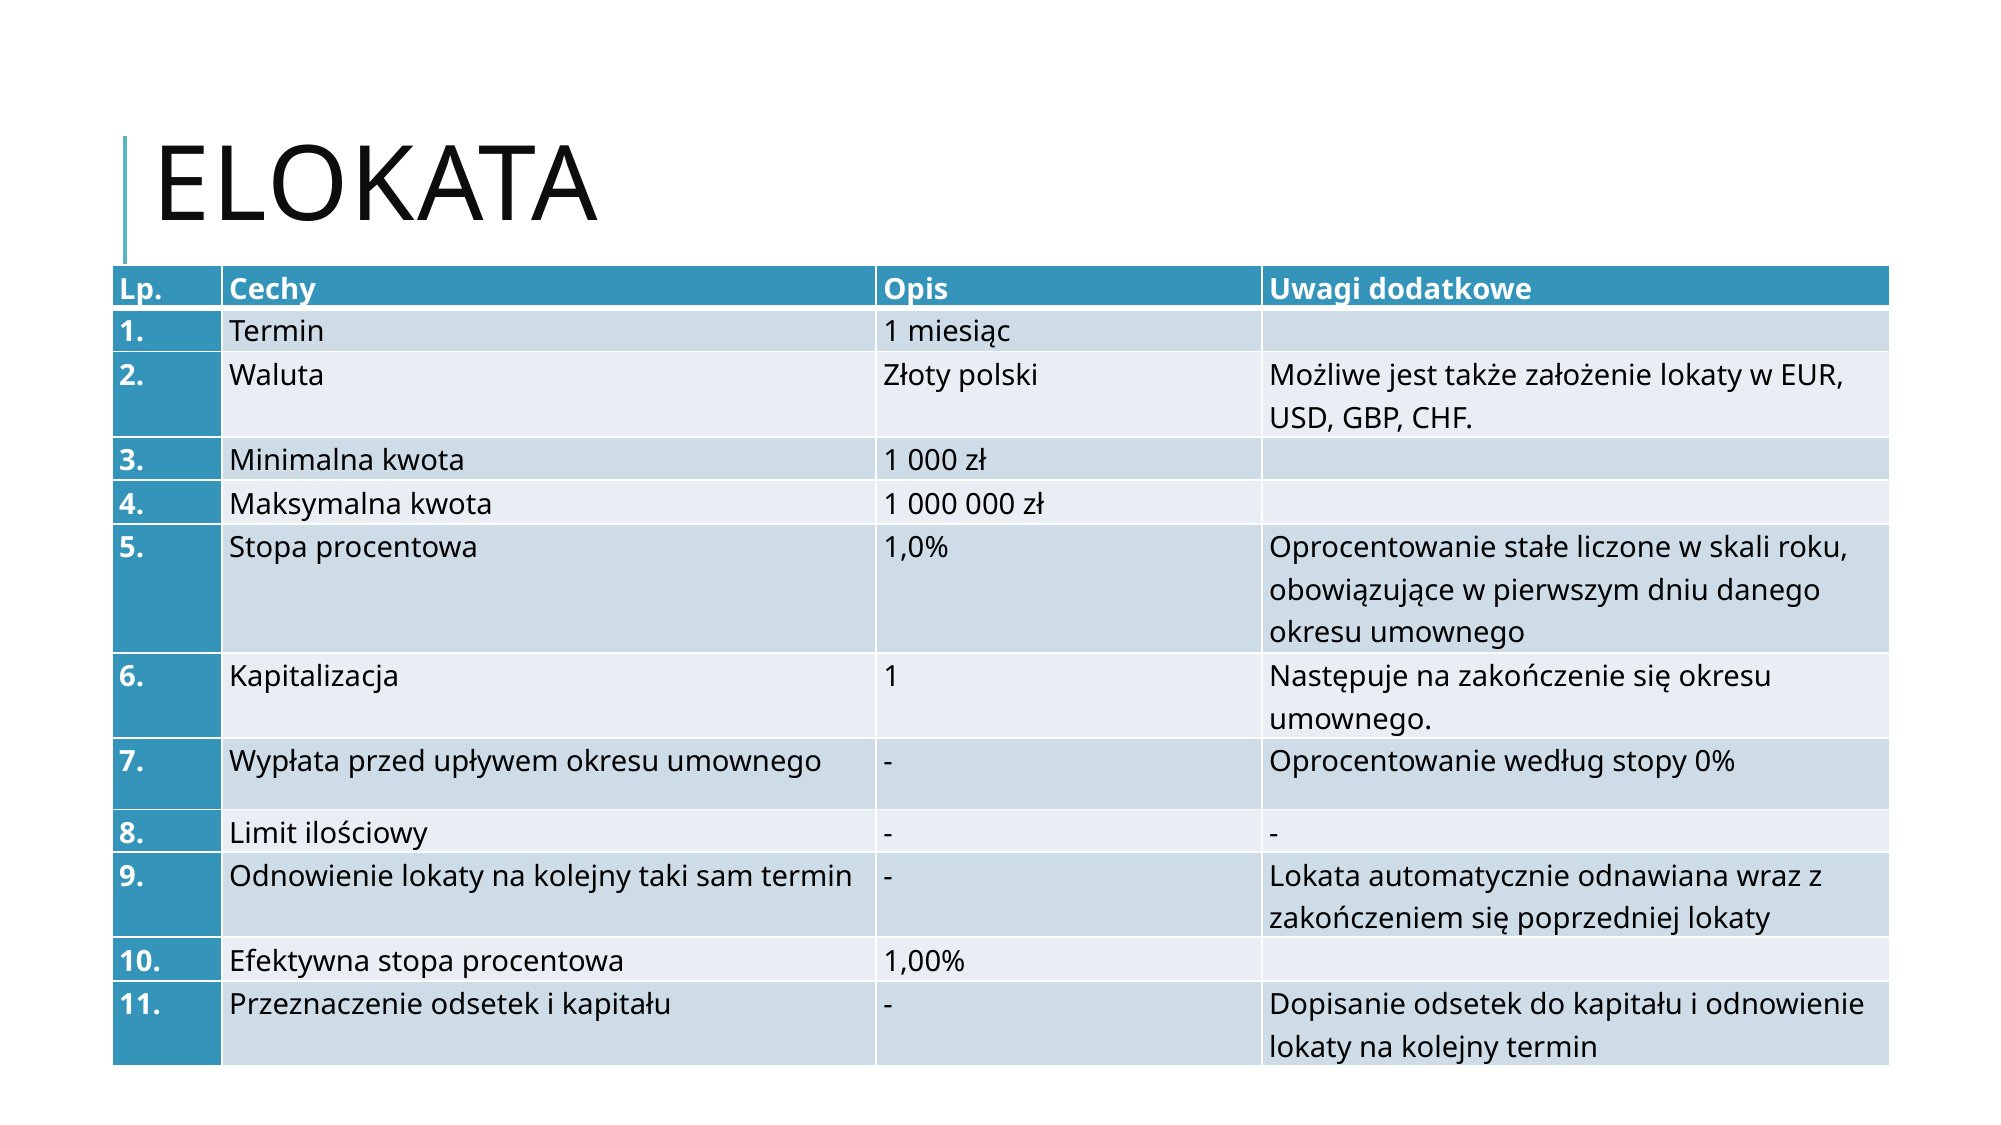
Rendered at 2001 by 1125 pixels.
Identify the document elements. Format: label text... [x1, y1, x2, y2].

table_cell 1,00% [877, 938, 1261, 980]
table_cell 6. [113, 654, 221, 737]
table_cell [1263, 438, 1889, 479]
table_cell Efektywna stopa procentowa [223, 938, 875, 980]
table_cell 1 000 zł [877, 438, 1261, 479]
table_cell Termin [223, 311, 875, 351]
table_cell Oprocentowanie stałe liczone w skali roku, obowiązujące w pierwszym dniu danego okresu umownego [1263, 525, 1889, 652]
table_cell Dopisanie odsetek do kapitału i odnowienie lokaty na kolejny termin [1263, 982, 1889, 1065]
table_header Lp. [113, 266, 221, 305]
table_cell 3. [113, 438, 221, 479]
table_cell 4. [113, 481, 221, 523]
table_cell - [877, 853, 1261, 936]
table_cell 10. [113, 938, 221, 980]
table_cell [1263, 938, 1889, 980]
table_cell - [877, 982, 1261, 1065]
table_cell - [877, 810, 1261, 851]
table_header Opis [877, 266, 1261, 305]
table_cell Minimalna kwota [223, 438, 875, 479]
table_cell 1. [113, 311, 221, 351]
table_cell Oprocentowanie według stopy 0% [1263, 739, 1889, 809]
table_cell 1,0% [877, 525, 1261, 652]
table_cell [1263, 481, 1889, 523]
table_cell Przeznaczenie odsetek i kapitału [223, 982, 875, 1065]
table_cell Waluta [223, 352, 875, 436]
table_cell 8. [113, 810, 221, 851]
table_cell Odnowienie lokaty na kolejny taki sam termin [223, 853, 875, 936]
table_cell 1 [877, 654, 1261, 737]
table_cell 9. [113, 853, 221, 936]
table_cell 1 miesiąc [877, 311, 1261, 351]
table_cell [1263, 311, 1889, 351]
table_cell - [1263, 810, 1889, 851]
table_cell Kapitalizacja [223, 654, 875, 737]
table_cell Lokata automatycznie odnawiana wraz z zakończeniem się poprzedniej lokaty [1263, 853, 1889, 936]
table_cell Limit ilościowy [223, 810, 875, 851]
table_cell 2. [113, 352, 221, 436]
table_header Cechy [223, 266, 875, 305]
table_cell Możliwe jest także założenie lokaty w EUR, USD, GBP, CHF. [1263, 352, 1889, 436]
table_cell 11. [113, 982, 221, 1065]
table_cell - [877, 739, 1261, 809]
table_cell Stopa procentowa [223, 525, 875, 652]
table_cell Następuje na zakończenie się okresu umownego. [1263, 654, 1889, 737]
title eLokata [137, 82, 1863, 264]
table_cell 5. [113, 525, 221, 652]
table_cell Złoty polski [877, 352, 1261, 436]
table_cell 1 000 000 zł [877, 481, 1261, 523]
table_cell Wypłata przed upływem okresu umownego [223, 739, 875, 809]
table_header Uwagi dodatkowe [1263, 266, 1889, 305]
table_cell Maksymalna kwota [223, 481, 875, 523]
table_cell 7. [113, 739, 221, 809]
